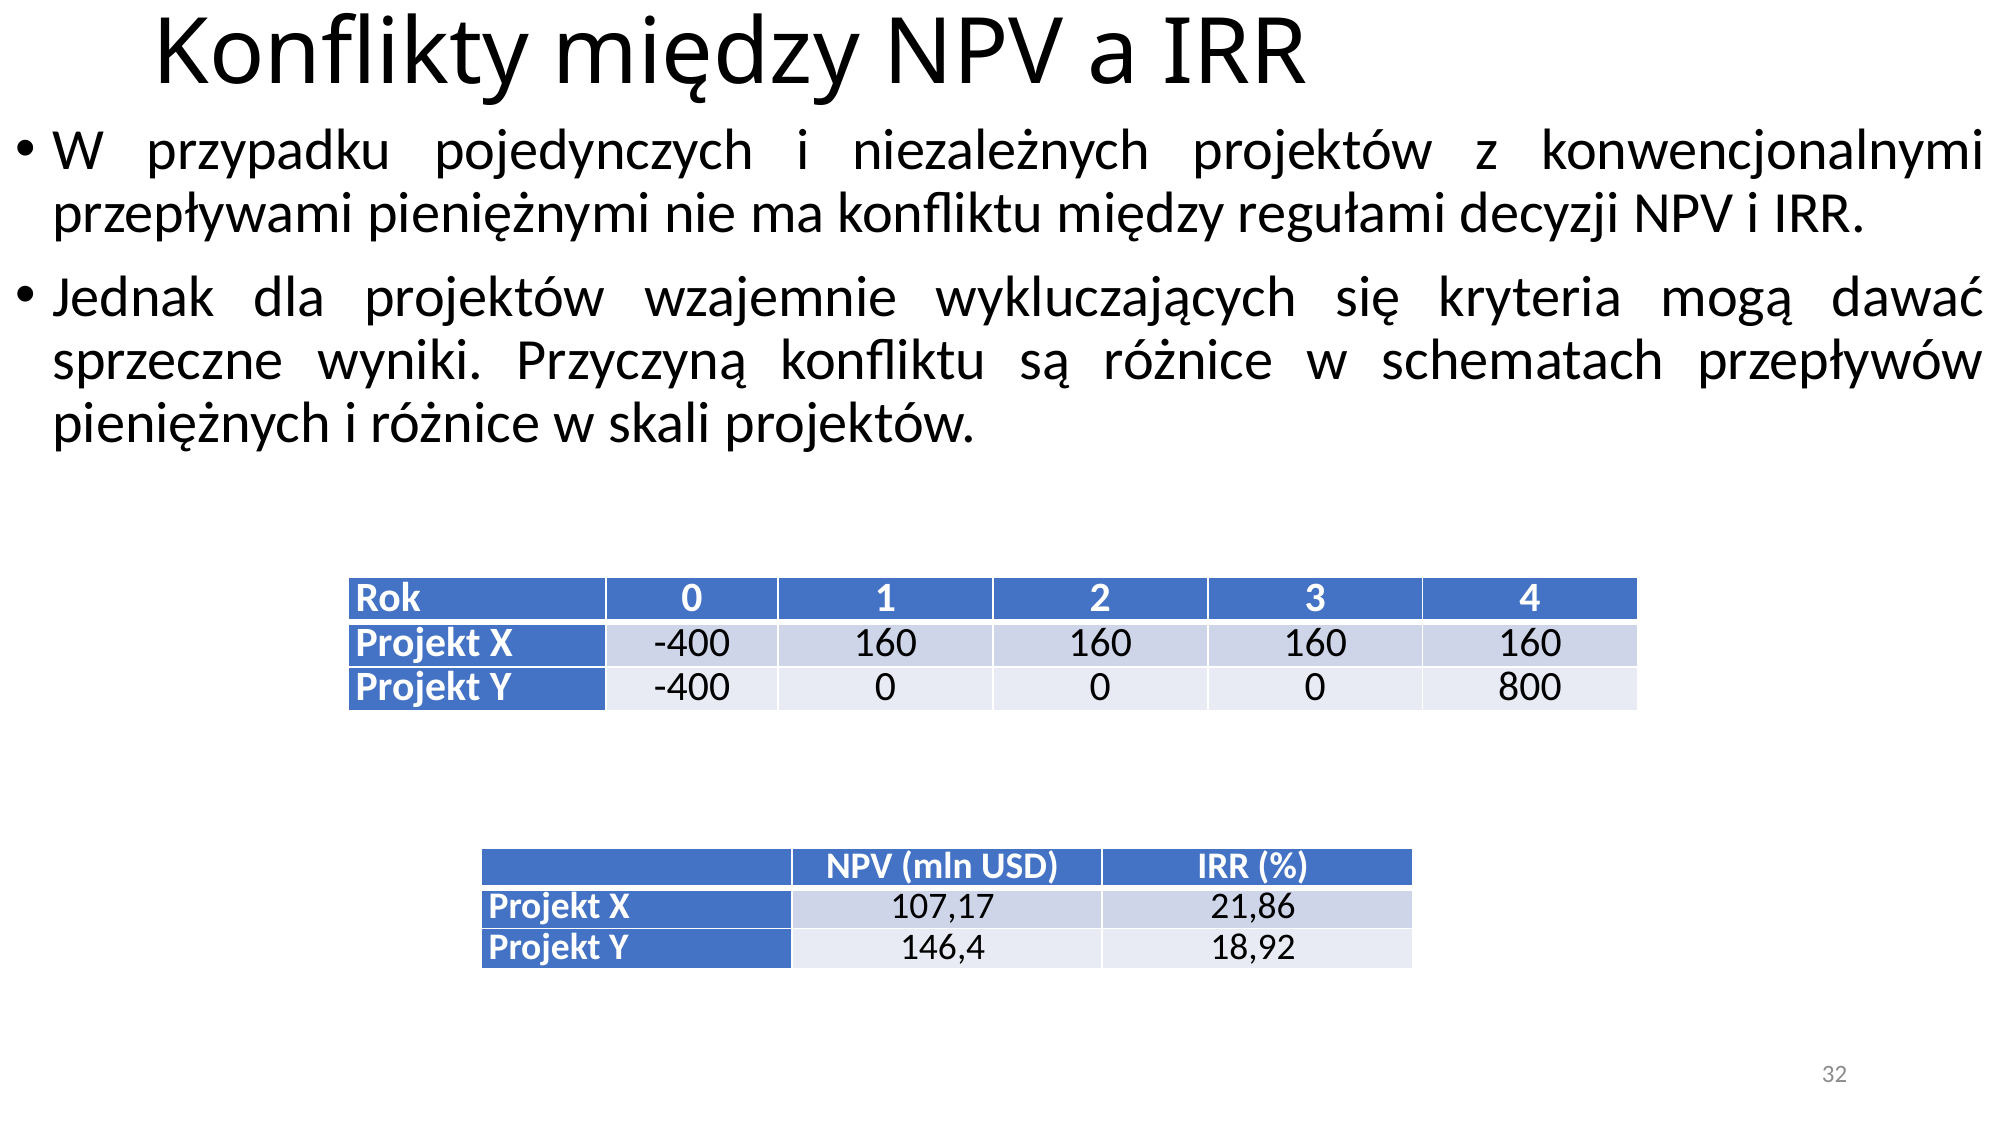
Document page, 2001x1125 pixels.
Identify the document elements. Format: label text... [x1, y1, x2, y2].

table_cell 160 [779, 625, 992, 666]
table_header 2 [994, 578, 1207, 619]
table_header IRR (%) [1103, 849, 1412, 885]
table_cell 0 [1209, 668, 1422, 710]
list W przypadku pojedynczych i niezależnych projektów z konwencjonalnymi przepływami pieniężnymi nie ma konfliktu między regułami decyzji NPV i IRR. Jednak dla projektów wzajemnie wykluczających się kryteria mogą dawać sprzeczne wyniki. Przyczyną konfliktu są różnice w schematach przepływów pieniężnych i różnice w skali projektów. [0, 111, 2000, 1043]
table_cell Projekt X [482, 891, 791, 928]
table_cell 160 [994, 625, 1207, 666]
table_cell 18,92 [1103, 929, 1412, 968]
table_header NPV (mln USD) [793, 849, 1101, 885]
table_header [482, 849, 791, 885]
slide_number 32 [1412, 1042, 1863, 1103]
table_cell 160 [1209, 625, 1422, 666]
table_cell 800 [1423, 668, 1637, 710]
table_cell Projekt X [349, 625, 605, 666]
table_cell 0 [779, 668, 992, 710]
table_cell 107,17 [793, 891, 1101, 928]
table_header Rok [349, 578, 605, 619]
table_cell Projekt Y [482, 929, 791, 968]
table_cell 160 [1423, 625, 1637, 666]
table_cell 146,4 [793, 929, 1101, 968]
table_cell 0 [994, 668, 1207, 710]
table_cell Projekt Y [349, 668, 605, 710]
table_cell -400 [607, 625, 777, 666]
table_cell 21,86 [1103, 891, 1412, 928]
table_header 1 [779, 578, 992, 619]
table_header 0 [607, 578, 777, 619]
table_header 3 [1209, 578, 1422, 619]
title Konflikty między NPV a IRR [137, 0, 1863, 111]
table_cell -400 [607, 668, 777, 710]
table_header 4 [1423, 578, 1637, 619]
